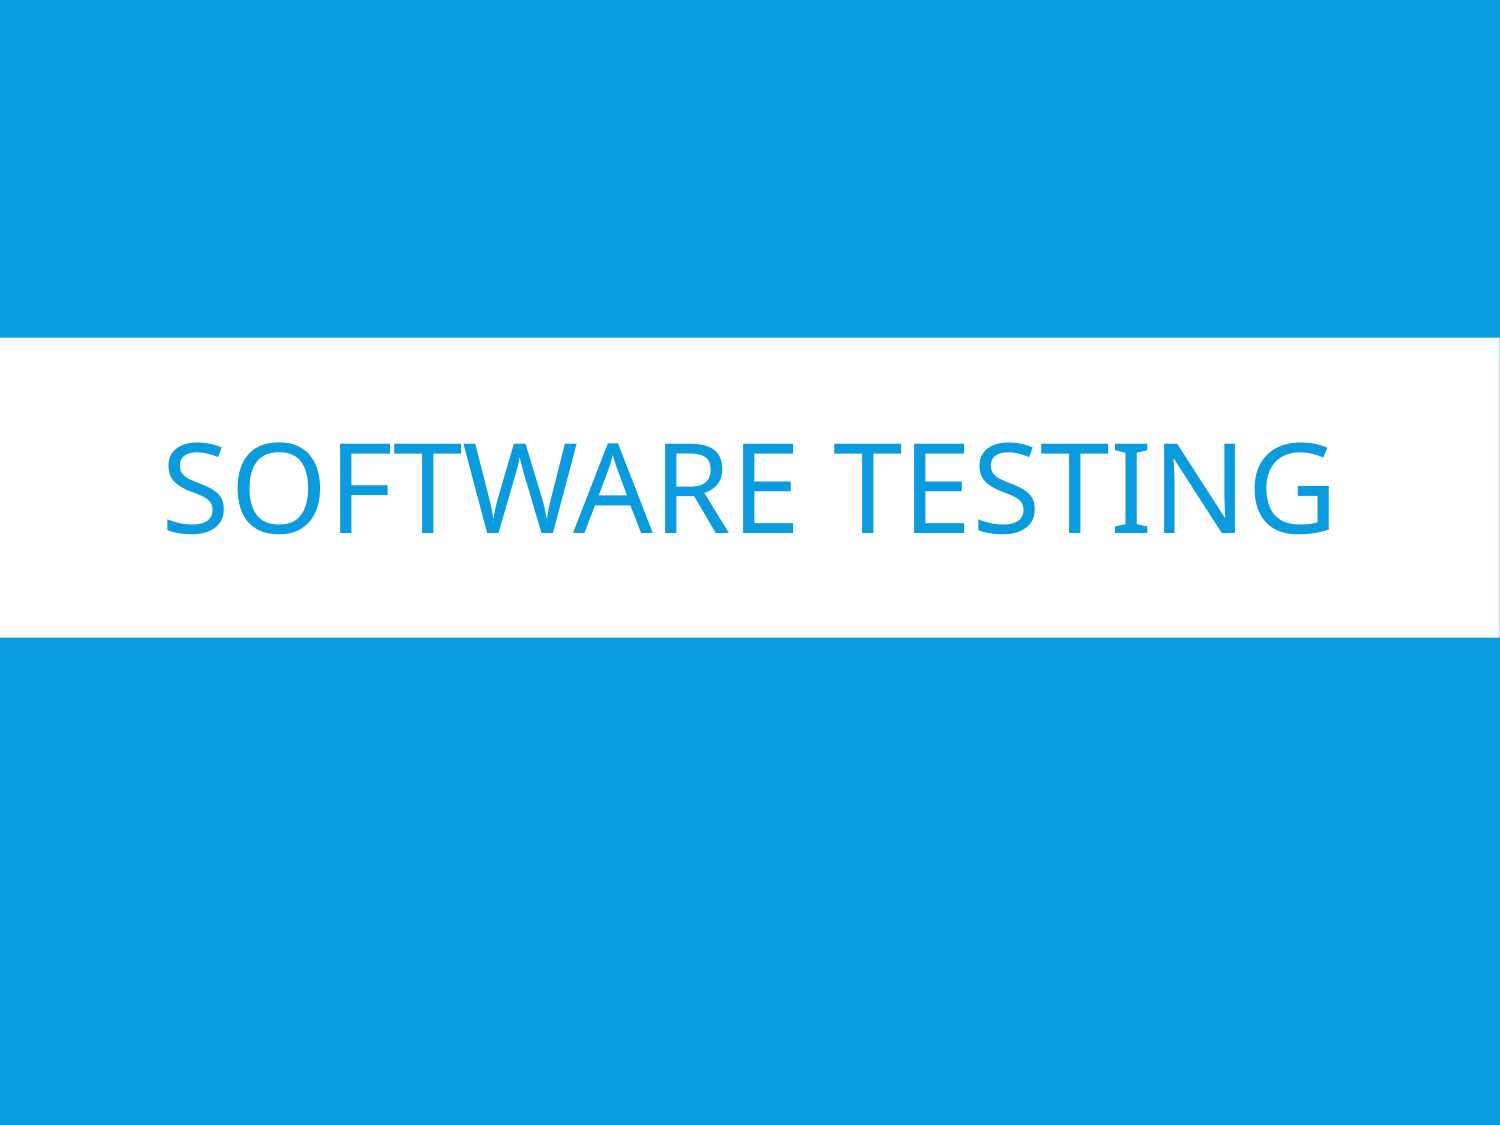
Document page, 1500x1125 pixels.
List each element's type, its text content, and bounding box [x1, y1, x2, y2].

title Software Testing [45, 355, 1457, 641]
